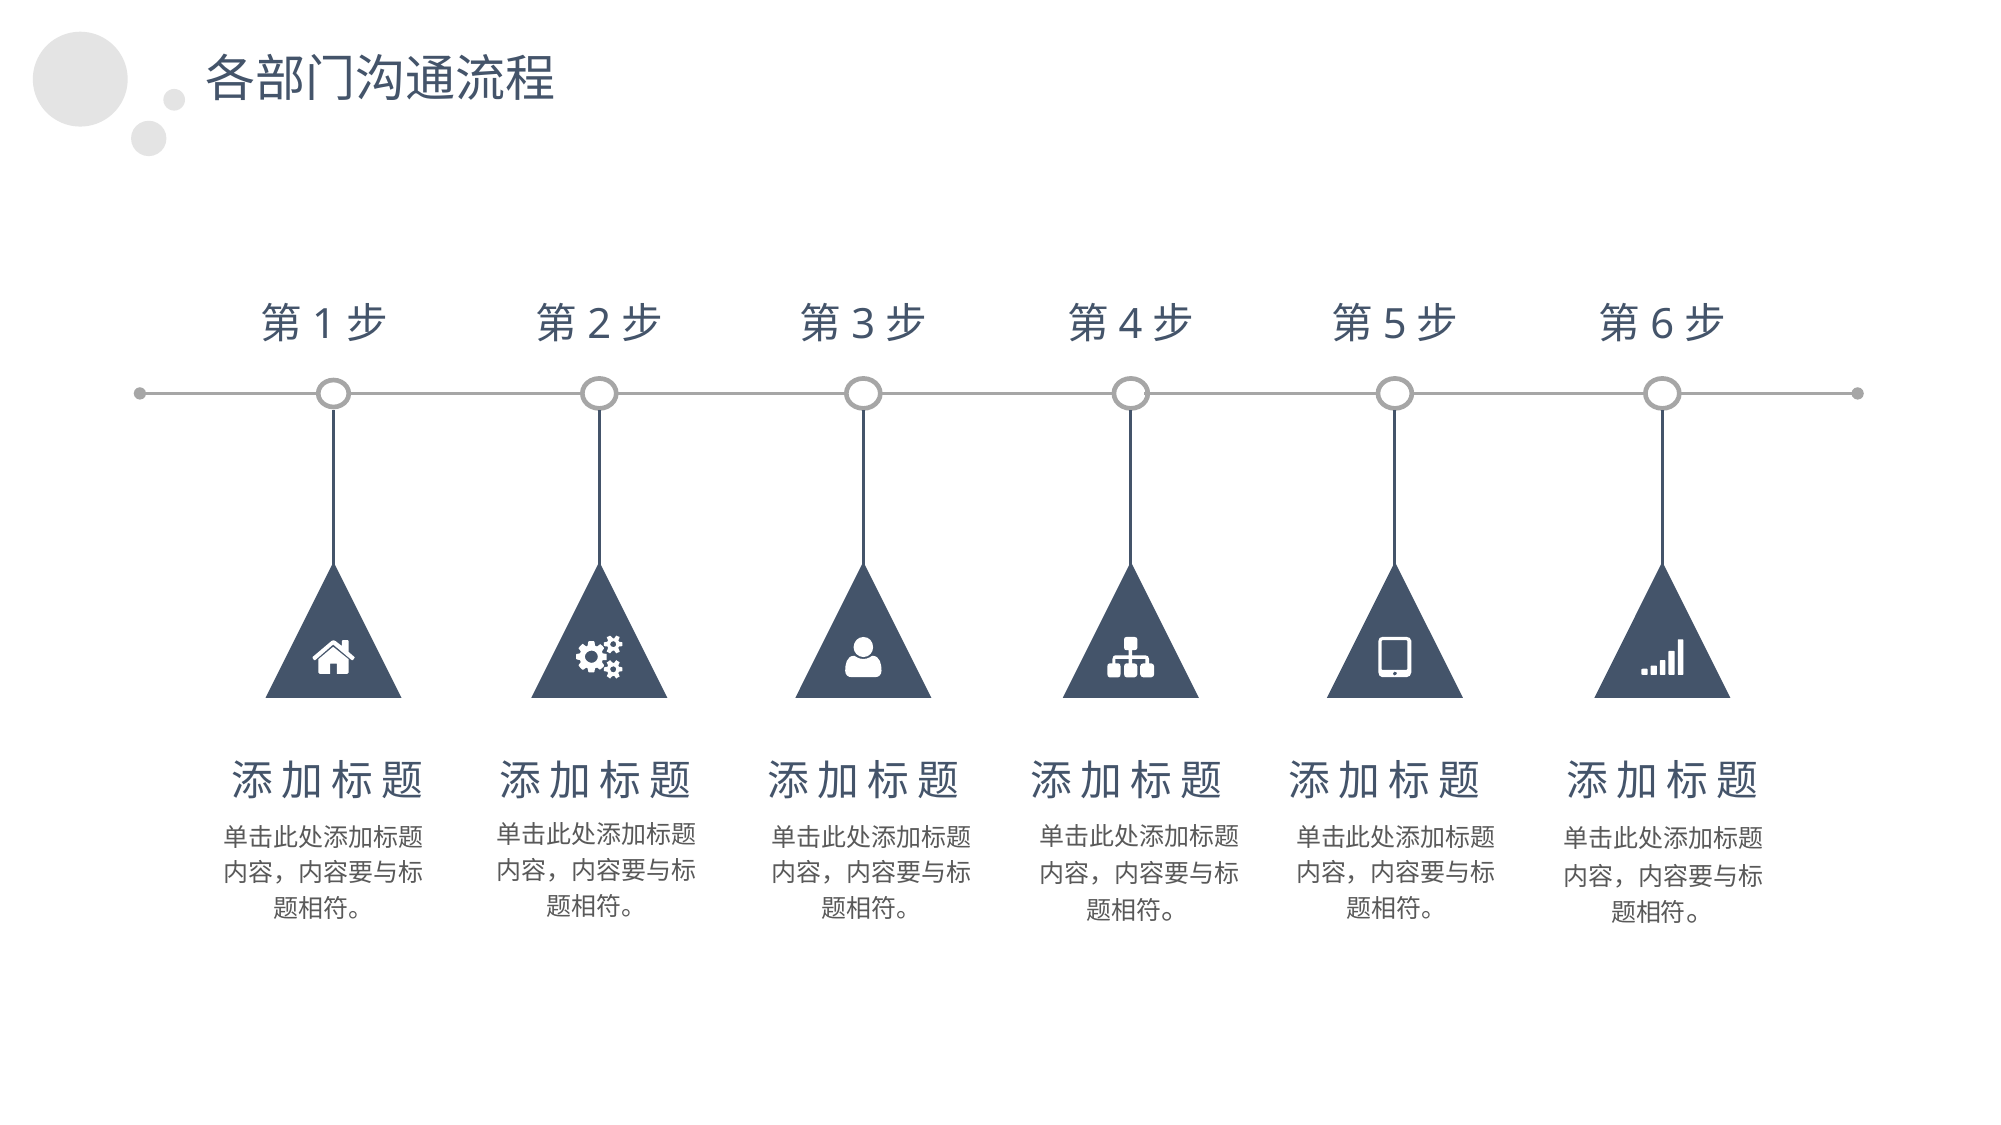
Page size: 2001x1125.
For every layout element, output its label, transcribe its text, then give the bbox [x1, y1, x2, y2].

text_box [265, 410, 1731, 698]
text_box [745, 746, 1013, 929]
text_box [1537, 746, 1852, 936]
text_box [234, 289, 1753, 386]
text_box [475, 746, 745, 927]
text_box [1013, 746, 1317, 934]
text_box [1270, 746, 1537, 929]
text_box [139, 378, 1858, 409]
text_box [205, 746, 471, 929]
text_box 各部门沟通流程 [190, 38, 571, 114]
